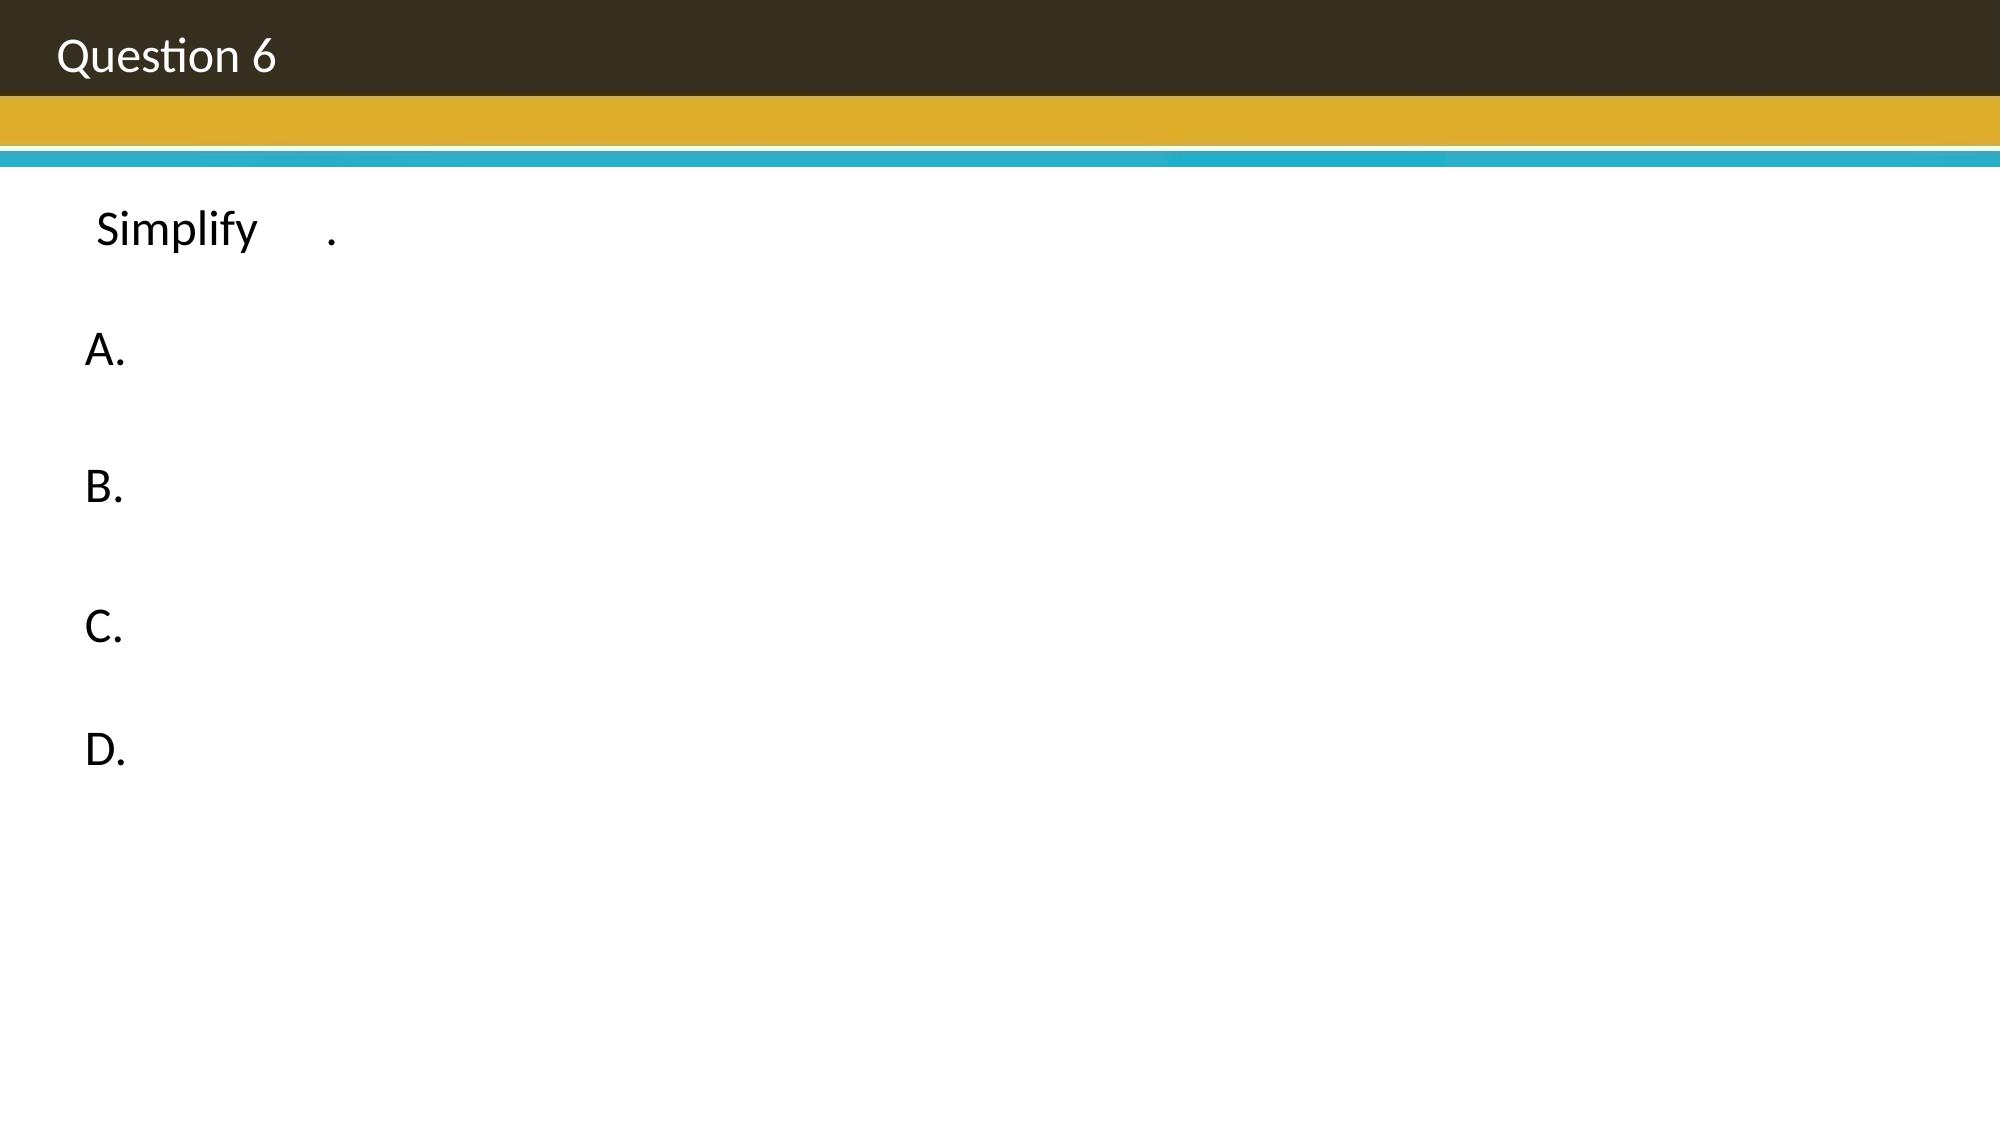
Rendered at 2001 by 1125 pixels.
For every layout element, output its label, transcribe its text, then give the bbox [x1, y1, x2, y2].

text_box Question 6 [41, 14, 293, 90]
picture [0, 0, 2000, 167]
